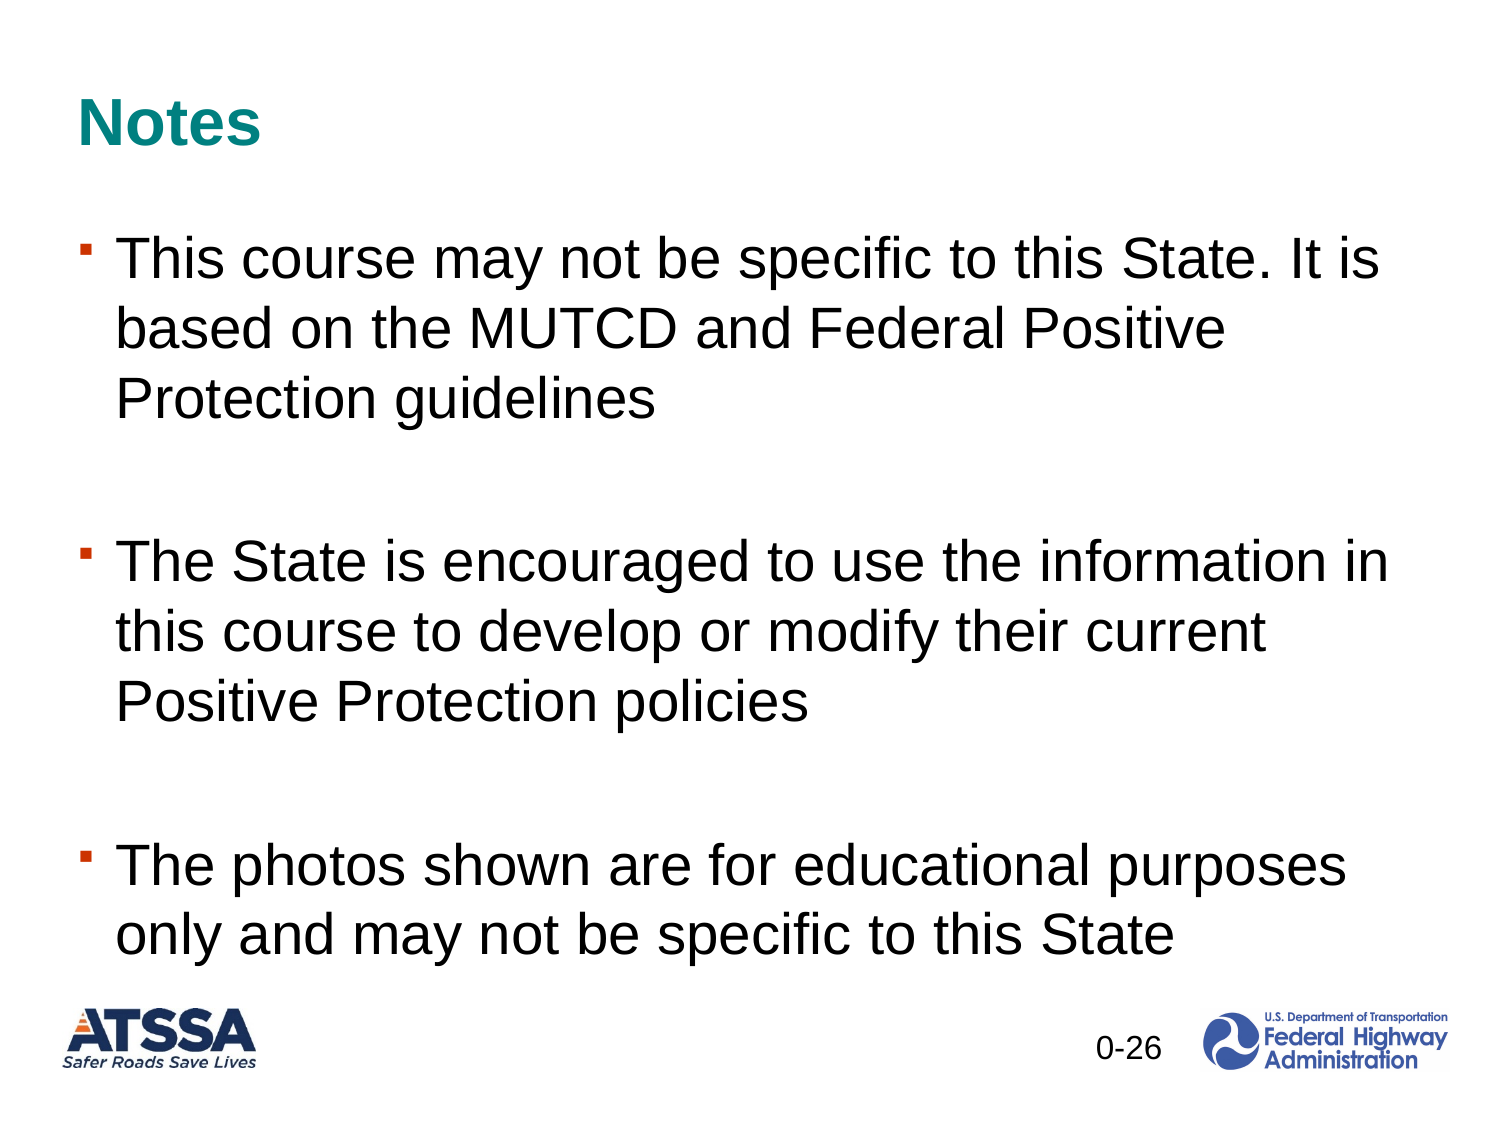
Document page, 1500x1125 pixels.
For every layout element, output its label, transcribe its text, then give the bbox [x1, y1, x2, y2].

picture [62, 1008, 256, 1068]
picture [1200, 1008, 1450, 1072]
list This course may not be specific to this State. It is based on the MUTCD and Federal Positive Protection guidelines The State is encouraged to use the information in this course to develop or modify their current Positive Protection policies The photos shown are for educational purposes only and may not be specific to this State [62, 212, 1451, 938]
title Notes [62, 24, 1500, 213]
